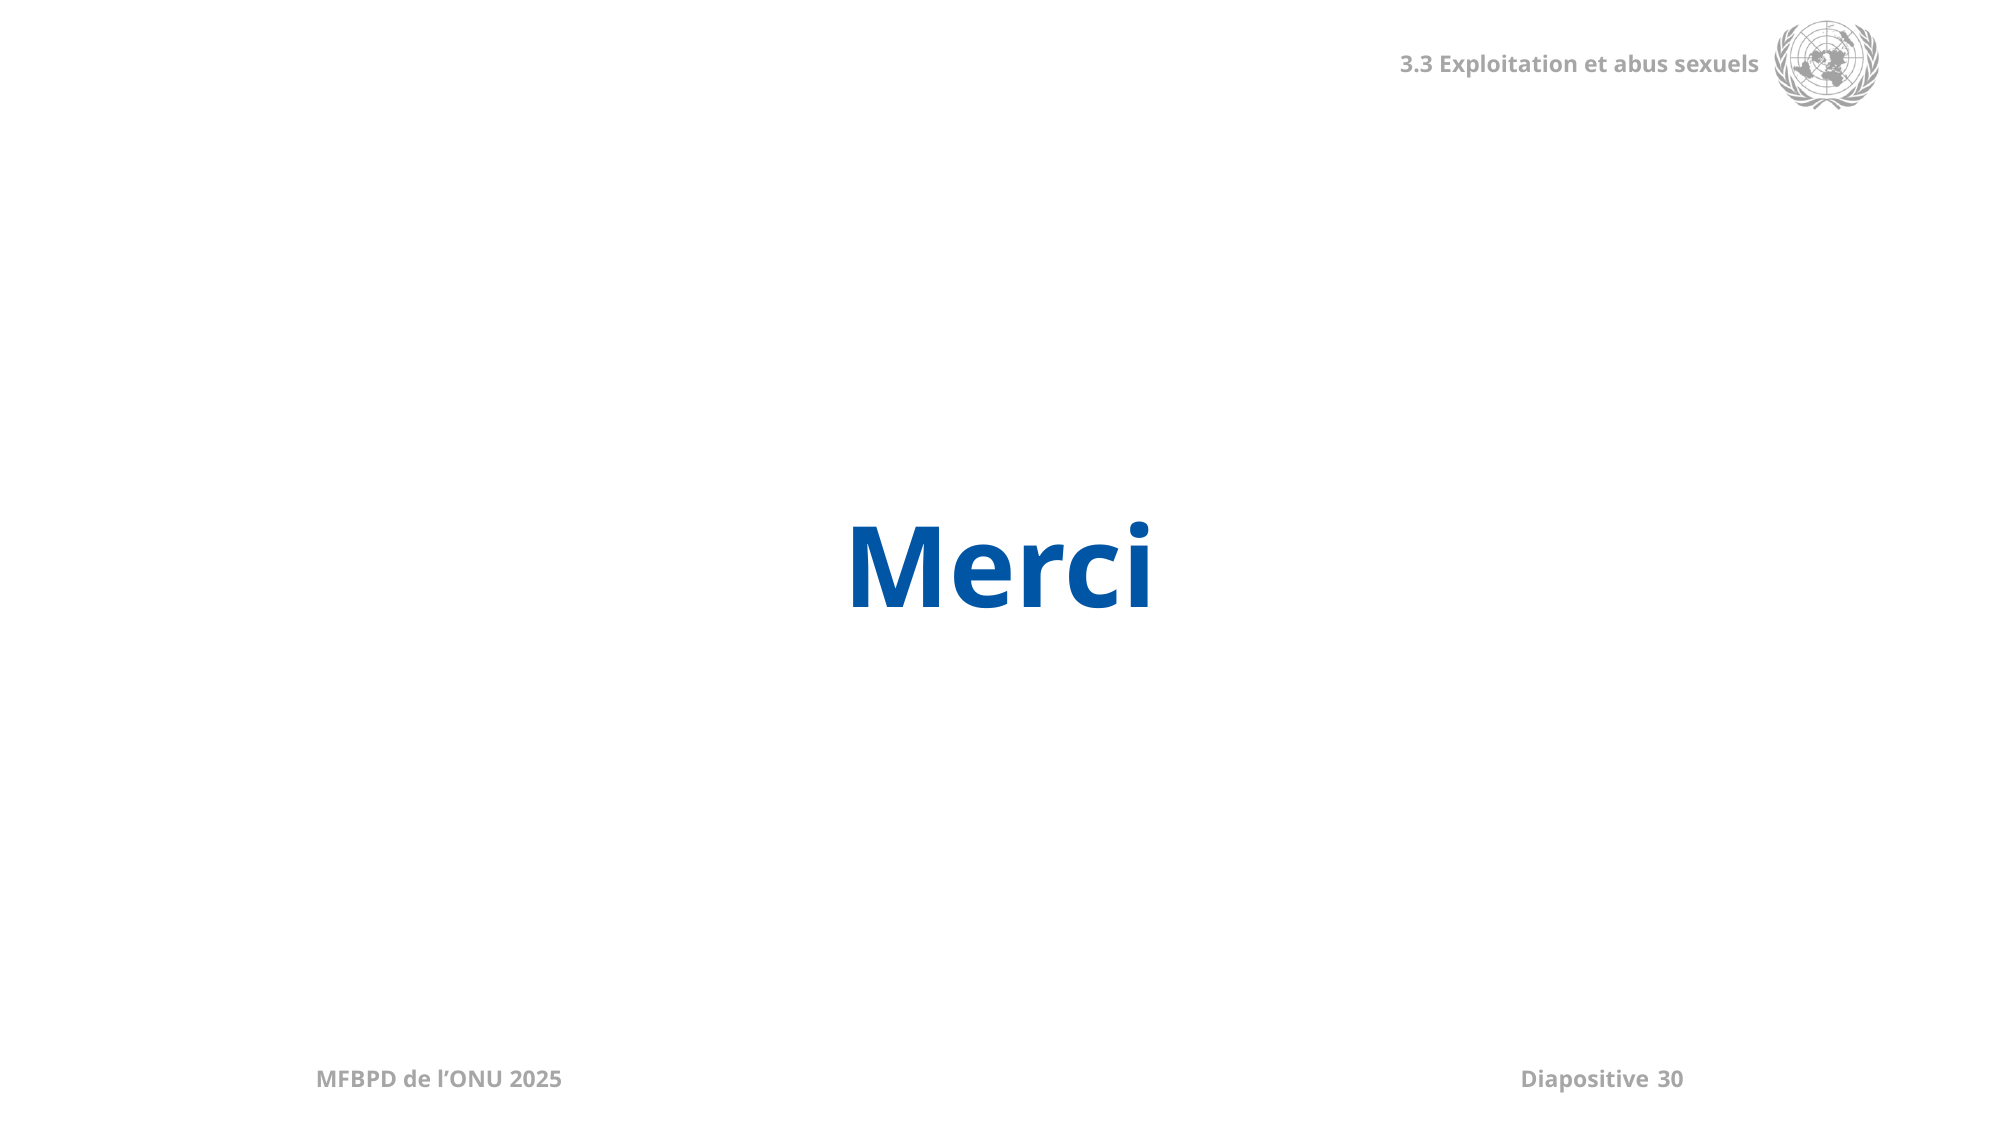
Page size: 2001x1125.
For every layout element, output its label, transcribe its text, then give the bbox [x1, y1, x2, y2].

text_box Merci [249, 487, 1750, 638]
